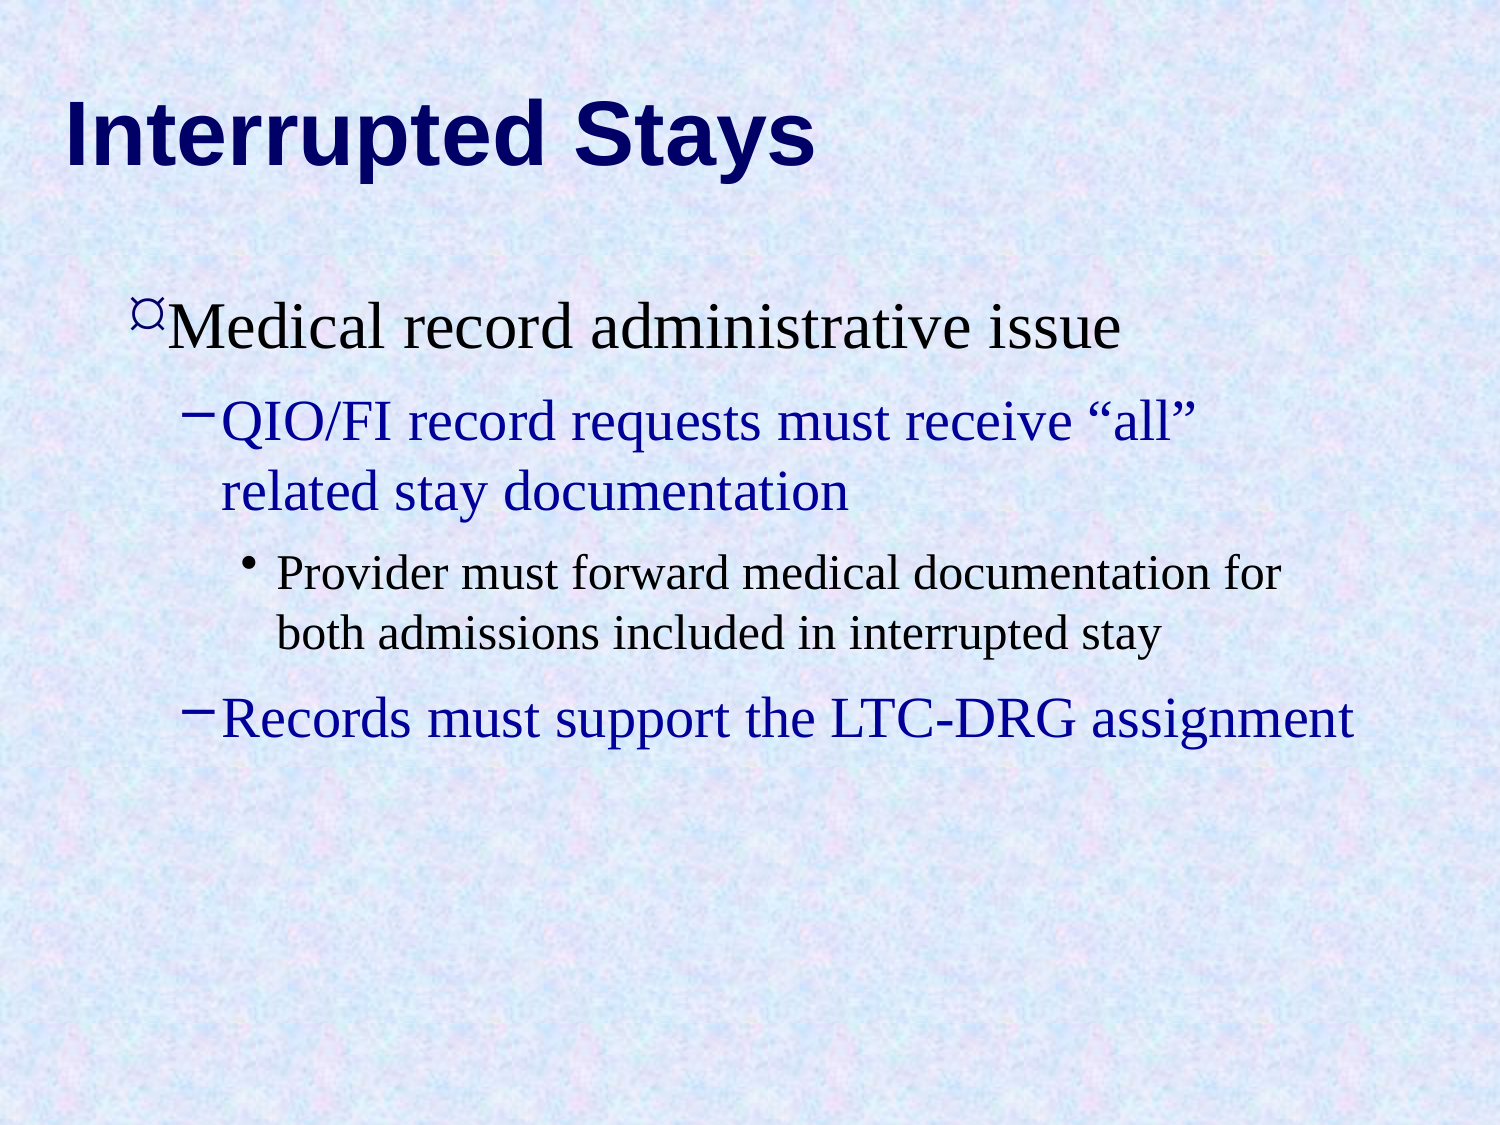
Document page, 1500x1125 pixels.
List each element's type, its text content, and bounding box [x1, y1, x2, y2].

title Interrupted Stays [50, 37, 1450, 238]
list Medical record administrative issue QIO/FI record requests must receive “all” related stay documentation Provider must forward medical documentation for both admissions included in interrupted stay Records must support the LTC-DRG assignment [112, 275, 1375, 1050]
